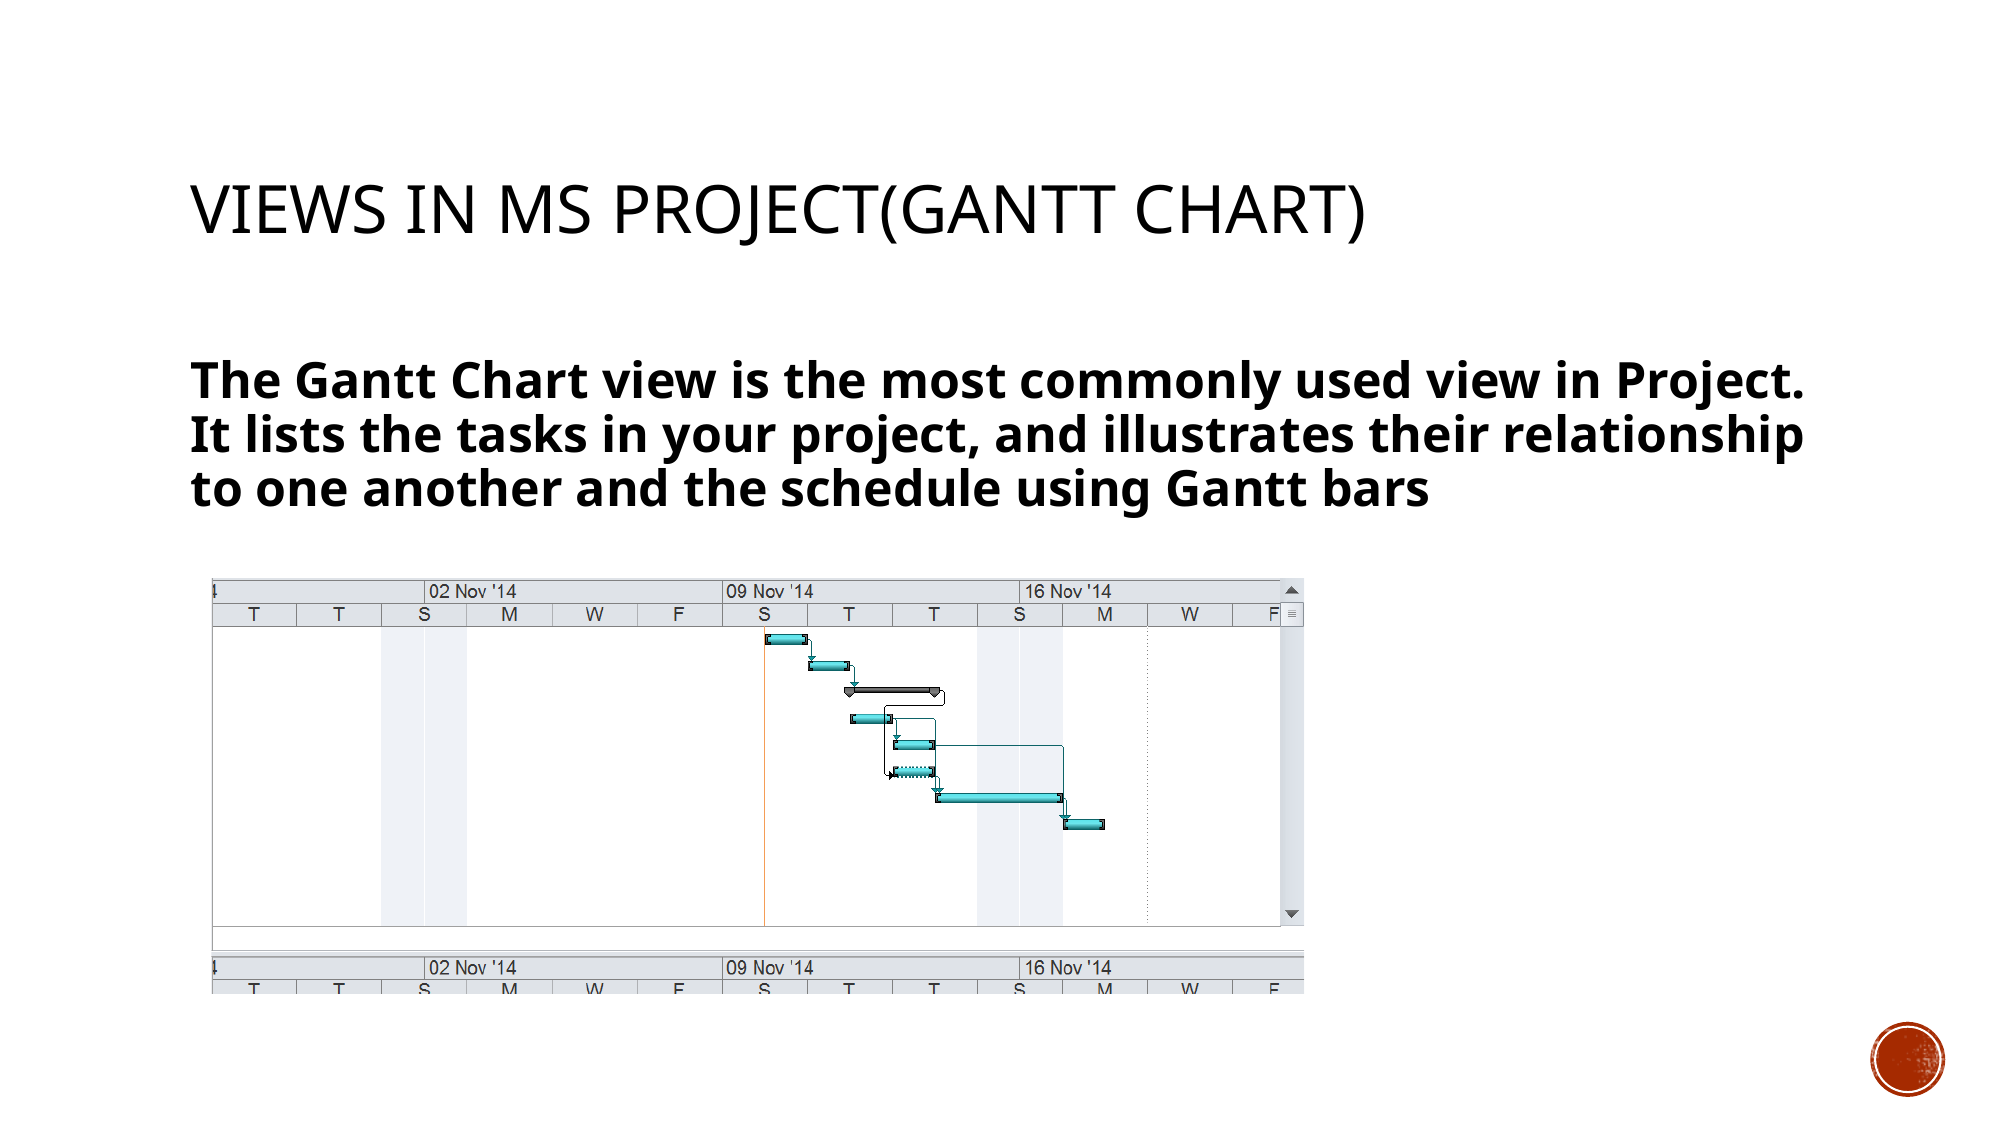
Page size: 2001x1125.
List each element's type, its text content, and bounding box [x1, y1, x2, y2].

list The Gantt Chart view is the most commonly used view in Project. It lists the tasks in your project, and illustrates their relationship to one another and the schedule using Gantt bars [175, 348, 1826, 1013]
picture [211, 578, 1305, 994]
title Views in MS project(Gantt chart) [175, 79, 1826, 344]
